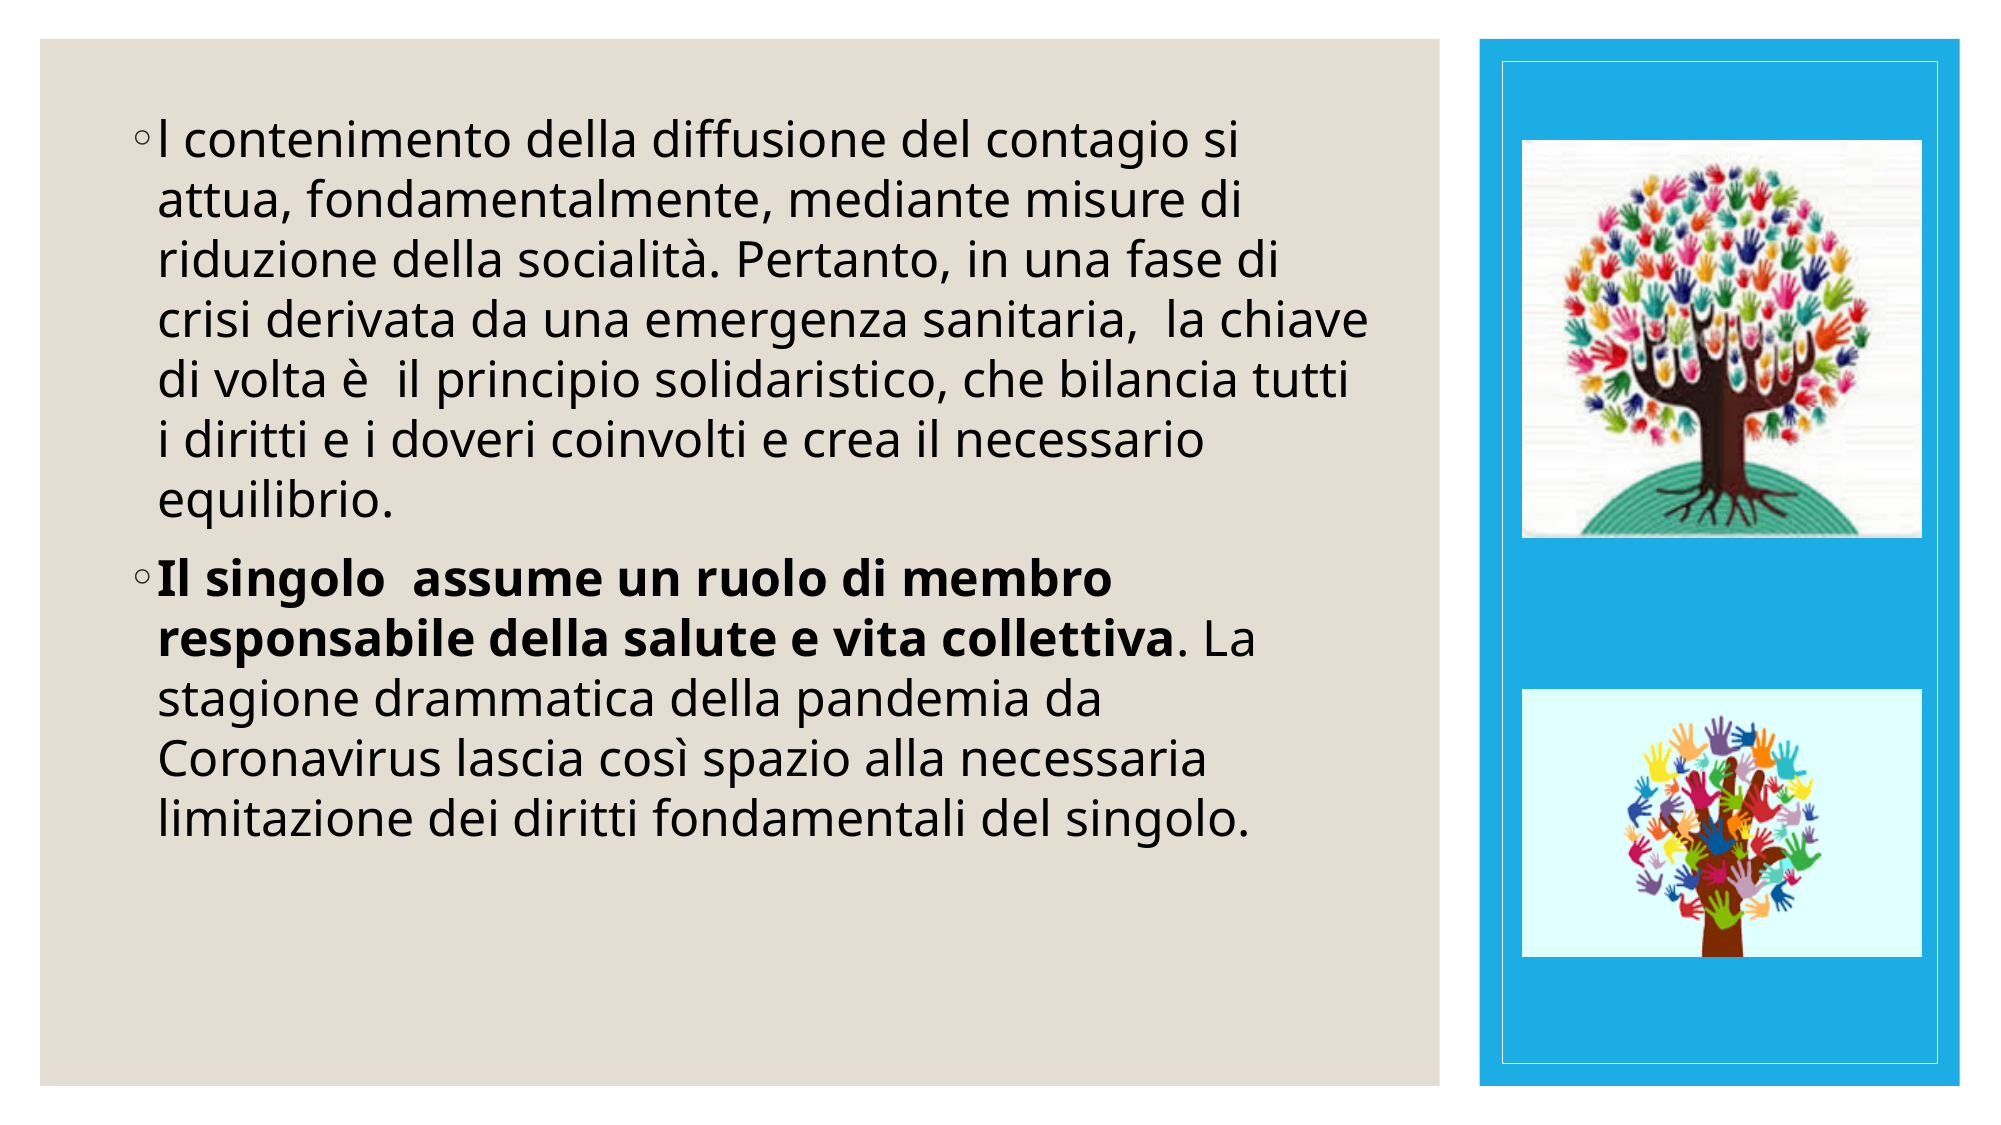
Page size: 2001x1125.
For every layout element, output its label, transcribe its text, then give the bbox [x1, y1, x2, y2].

picture [1522, 140, 1922, 538]
picture [1522, 689, 1922, 957]
list l contenimento della diffusione del contagio si attua, fondamentalmente, mediante misure di riduzione della socialità. Pertanto, in una fase di crisi derivata da una emergenza sanitaria, la chiave di volta è il principio solidaristico, che bilancia tutti i diritti e i doveri coinvolti e crea il necessario equilibrio. Il singolo assume un ruolo di membro responsabile della salute e vita collettiva. La stagione drammatica della pandemia da Coronavirus lascia così spazio alla necessaria limitazione dei diritti fondamentali del singolo. [112, 99, 1388, 975]
